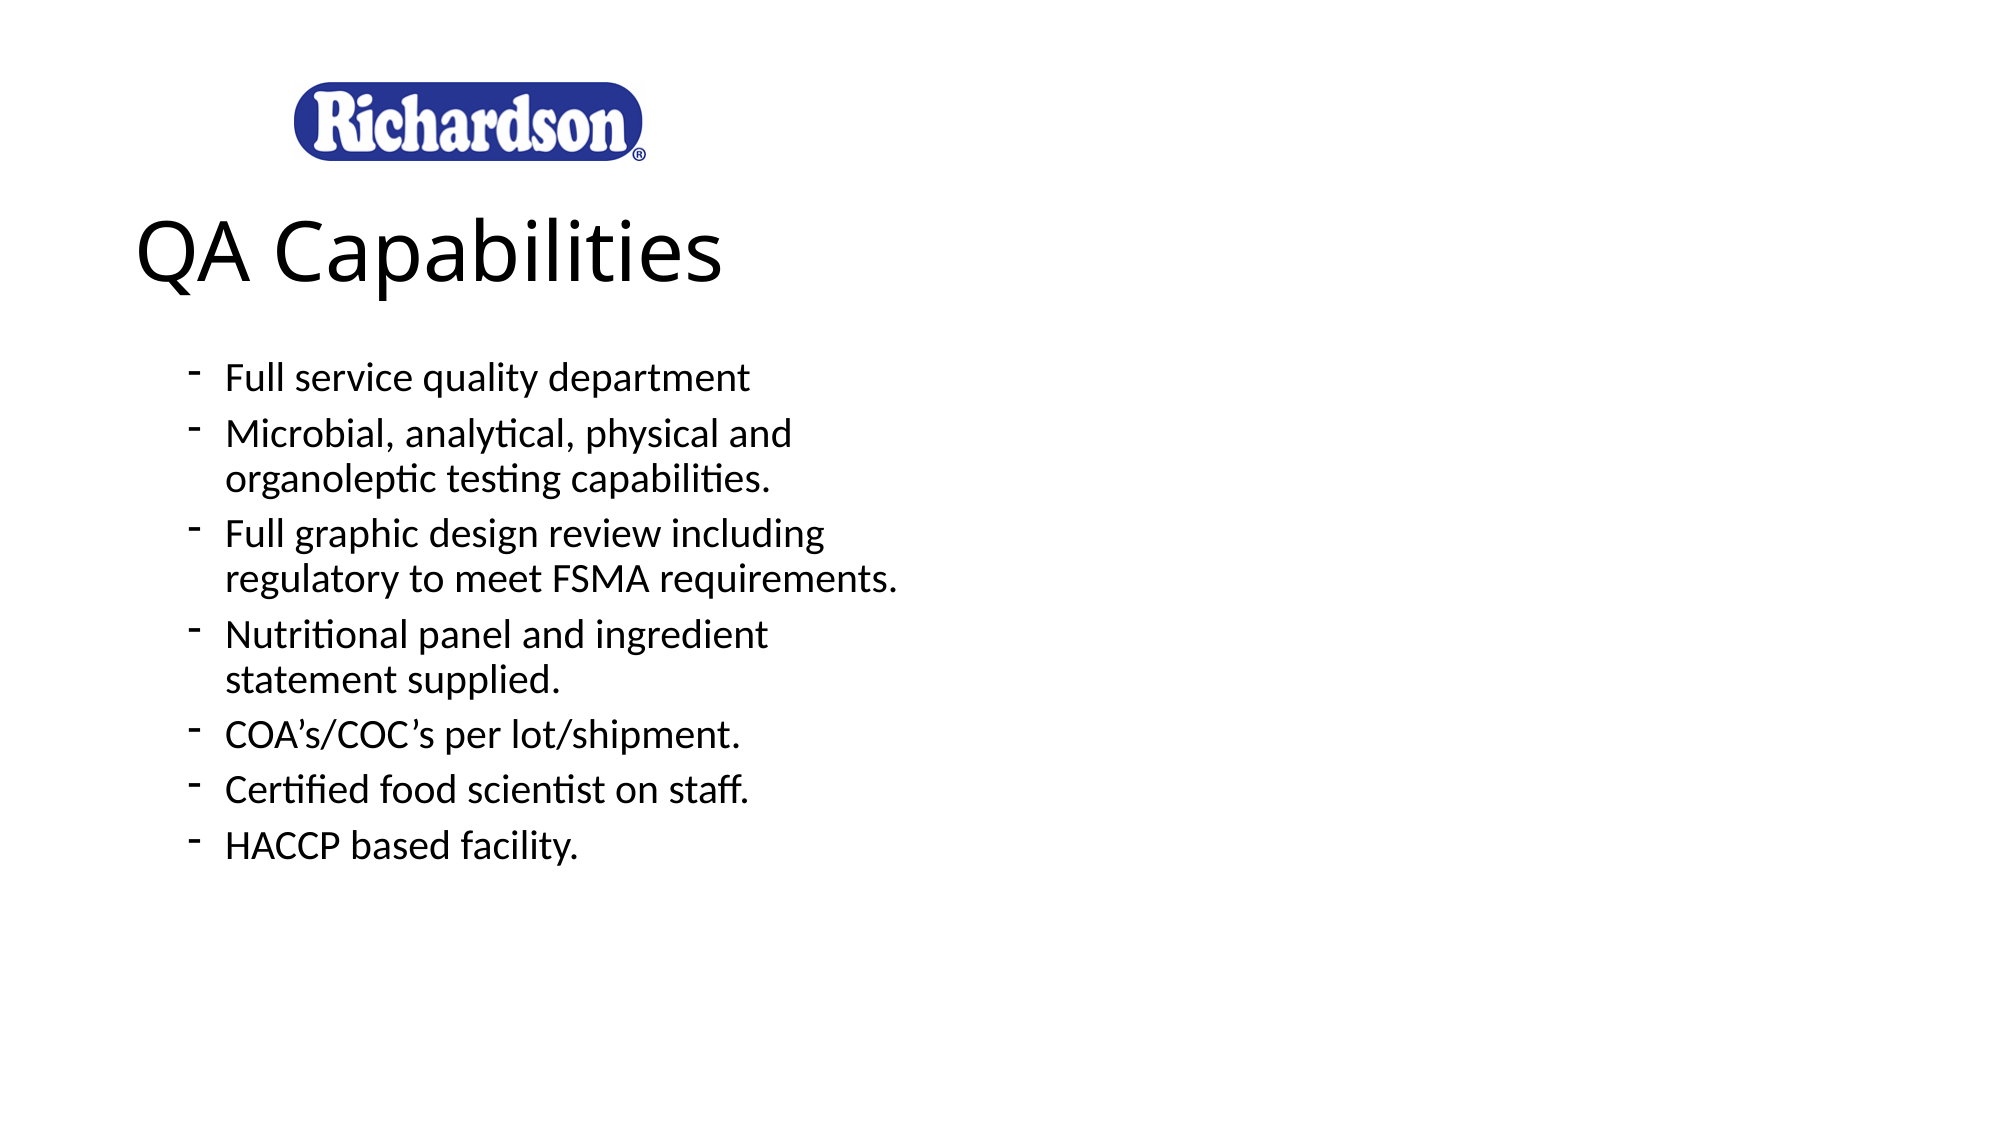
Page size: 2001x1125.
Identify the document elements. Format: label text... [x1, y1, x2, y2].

picture [294, 82, 646, 161]
list Full service quality department Microbial, analytical, physical and organoleptic testing capabilities. Full graphic design review including regulatory to meet FSMA requirements. Nutritional panel and ingredient statement supplied. COA’s/COC’s per lot/shipment. Certified food scientist on staff. HACCP based facility. [97, 348, 957, 967]
title QA Capabilities [119, 144, 977, 365]
